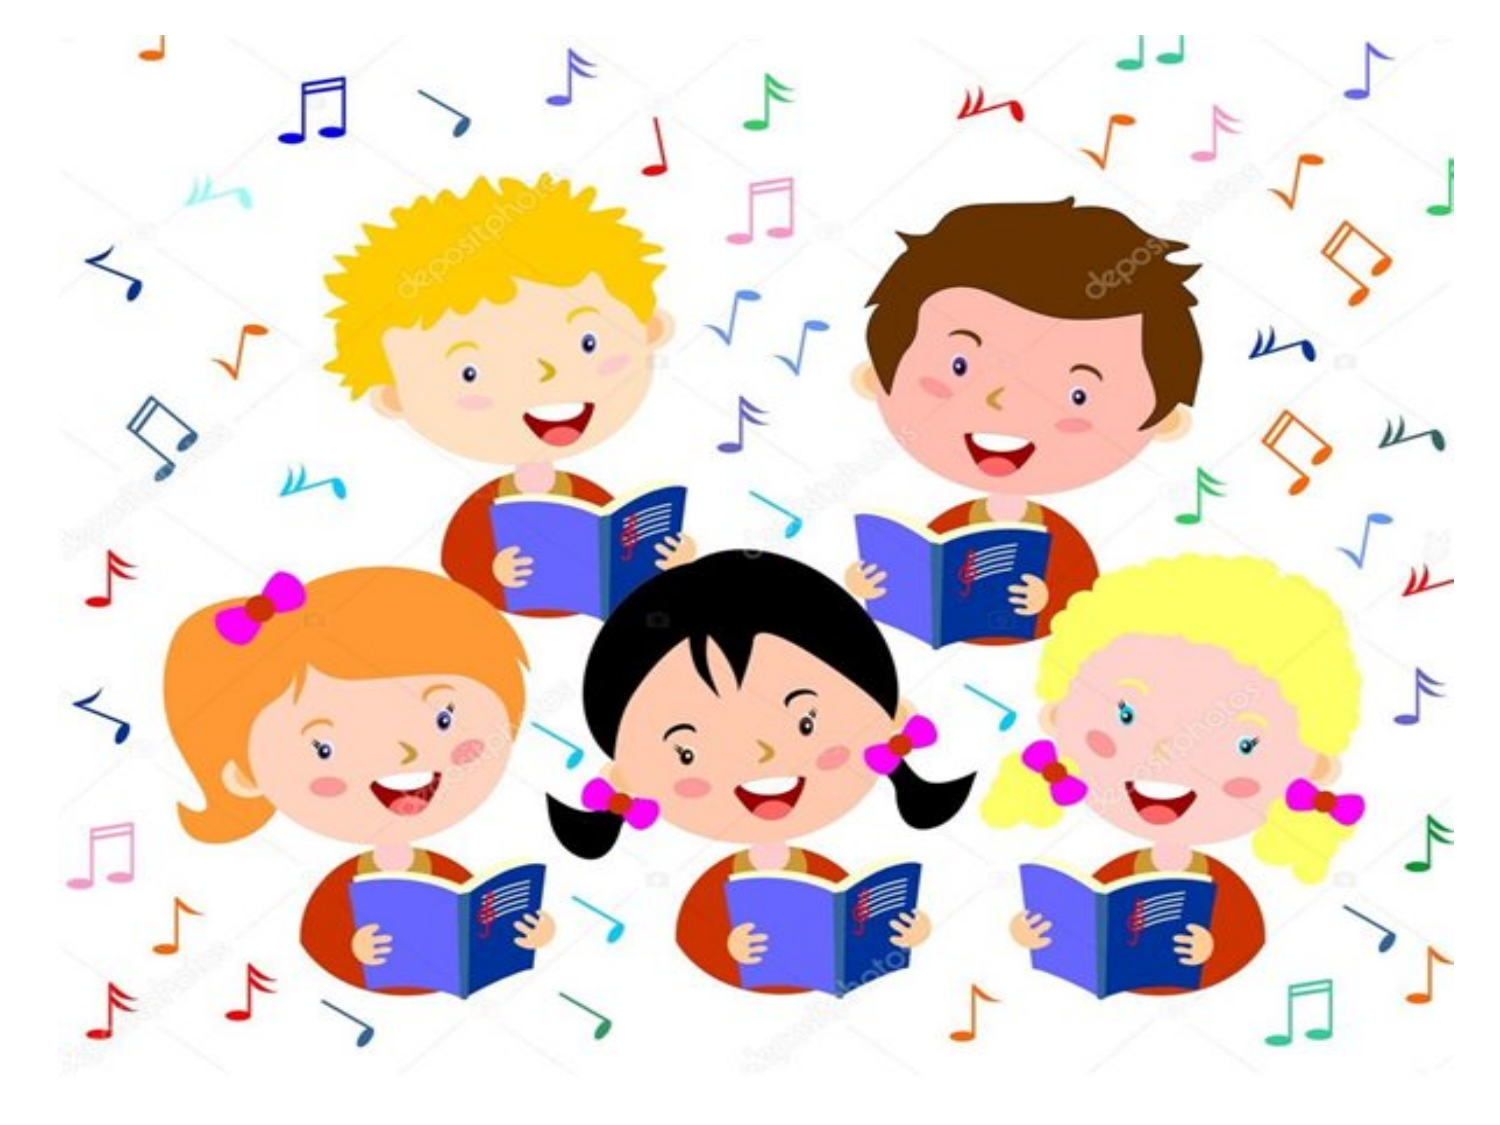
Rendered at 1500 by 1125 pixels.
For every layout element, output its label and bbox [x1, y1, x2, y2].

list [58, 34, 1454, 1079]
